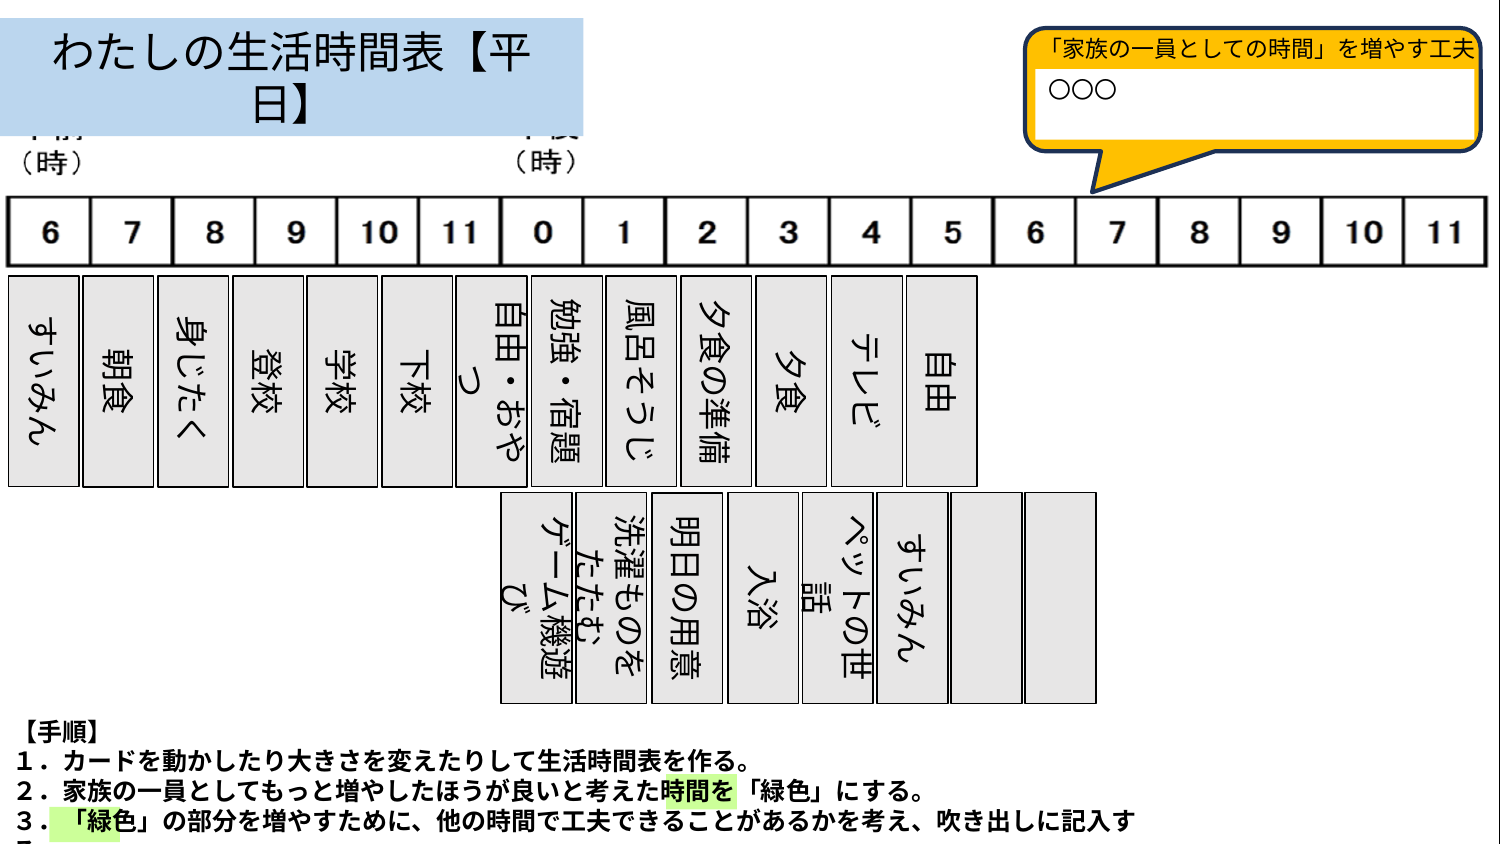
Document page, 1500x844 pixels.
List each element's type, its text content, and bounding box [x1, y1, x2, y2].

text_box 洗濯ものをたたむ [574, 490, 649, 705]
text_box ペットの世話 [800, 490, 875, 705]
text_box 自由・おやつ [454, 274, 529, 489]
text_box すいみん [6, 274, 81, 489]
text_box 勉強・宿題 [530, 274, 604, 489]
text_box 入浴 [726, 490, 800, 705]
picture [0, 0, 1500, 844]
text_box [1015, 27, 1500, 152]
text_box わたしの生活時間表【平日】 [0, 18, 584, 137]
text_box 自由 [904, 274, 979, 489]
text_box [0, 709, 1172, 844]
text_box [949, 490, 1023, 705]
text_box 夕食の準備 [679, 274, 753, 489]
text_box 夕食 [754, 274, 829, 489]
text_box ゲーム機遊び [499, 490, 574, 705]
text_box 風呂そうじ [604, 274, 679, 489]
text_box 下校 [380, 274, 454, 489]
text_box テレビ [830, 274, 904, 489]
text_box すいみん [875, 490, 949, 705]
text_box 朝食 [81, 274, 156, 489]
text_box 明日の用意 [650, 491, 724, 706]
text_box 登校 [231, 274, 305, 489]
text_box [1023, 490, 1098, 705]
text_box 身じたく [156, 274, 231, 489]
text_box 学校 [305, 274, 380, 489]
